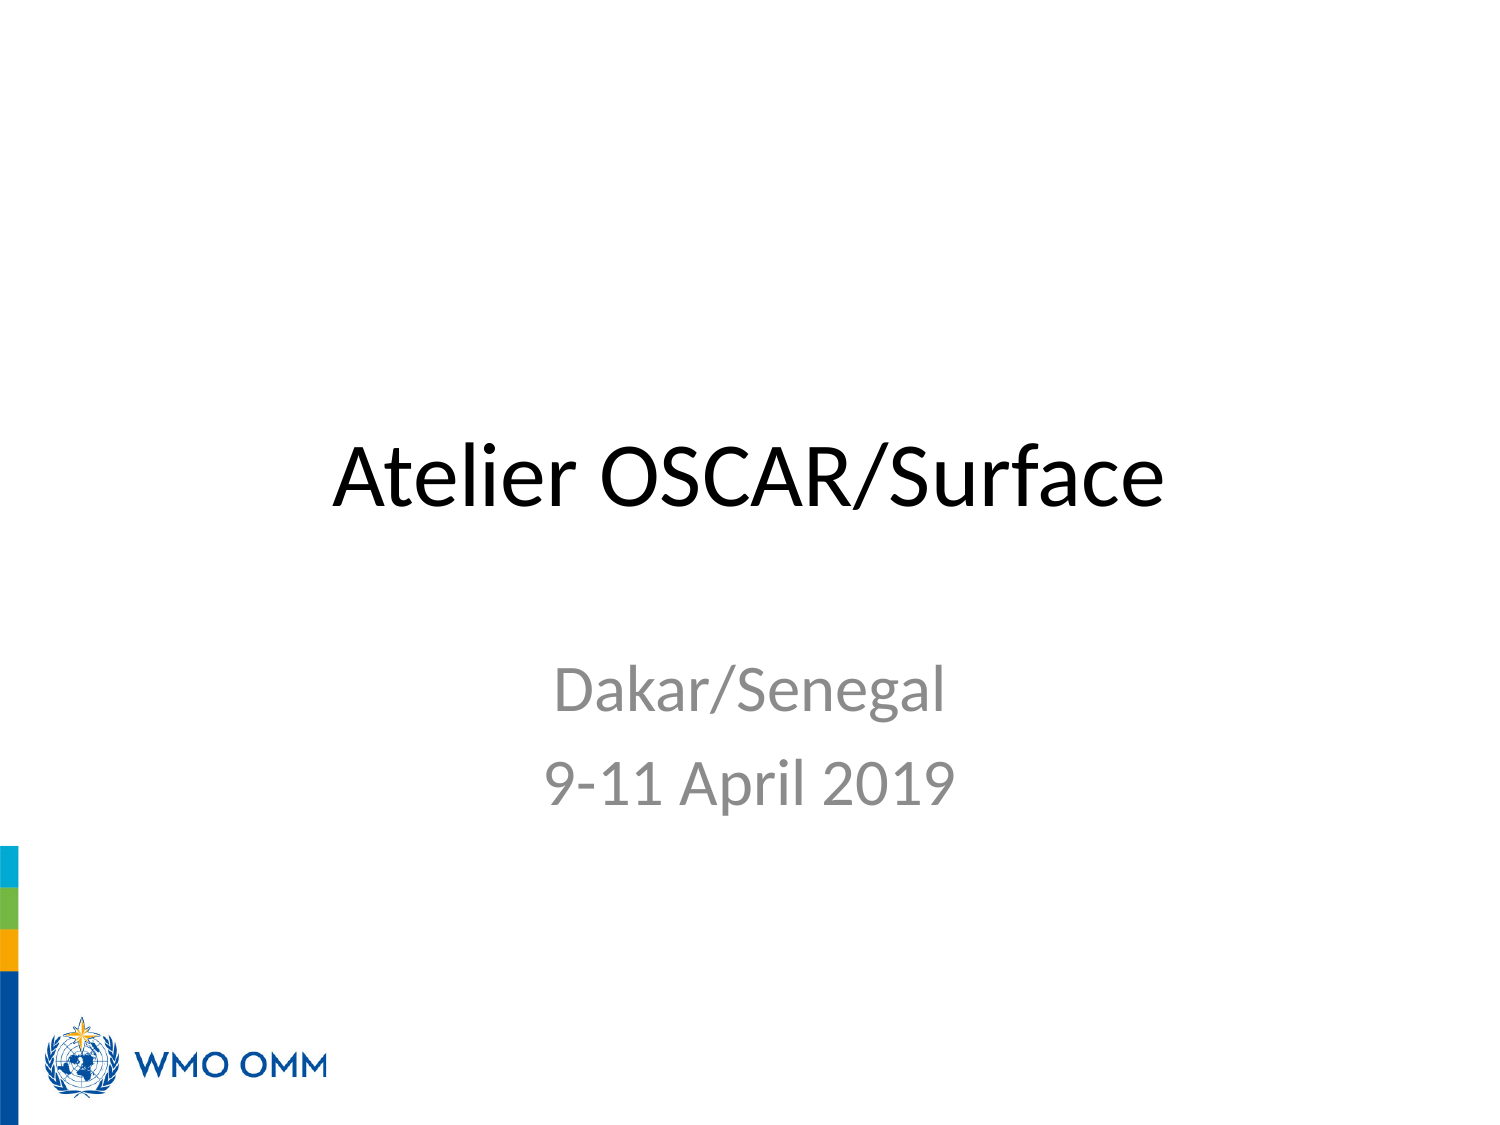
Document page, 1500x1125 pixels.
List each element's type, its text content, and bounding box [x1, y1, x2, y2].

title Atelier OSCAR/Surface [112, 349, 1388, 591]
picture [0, 845, 327, 1125]
subtitle Dakar/Senegal 9-11 April 2019 [225, 637, 1275, 925]
